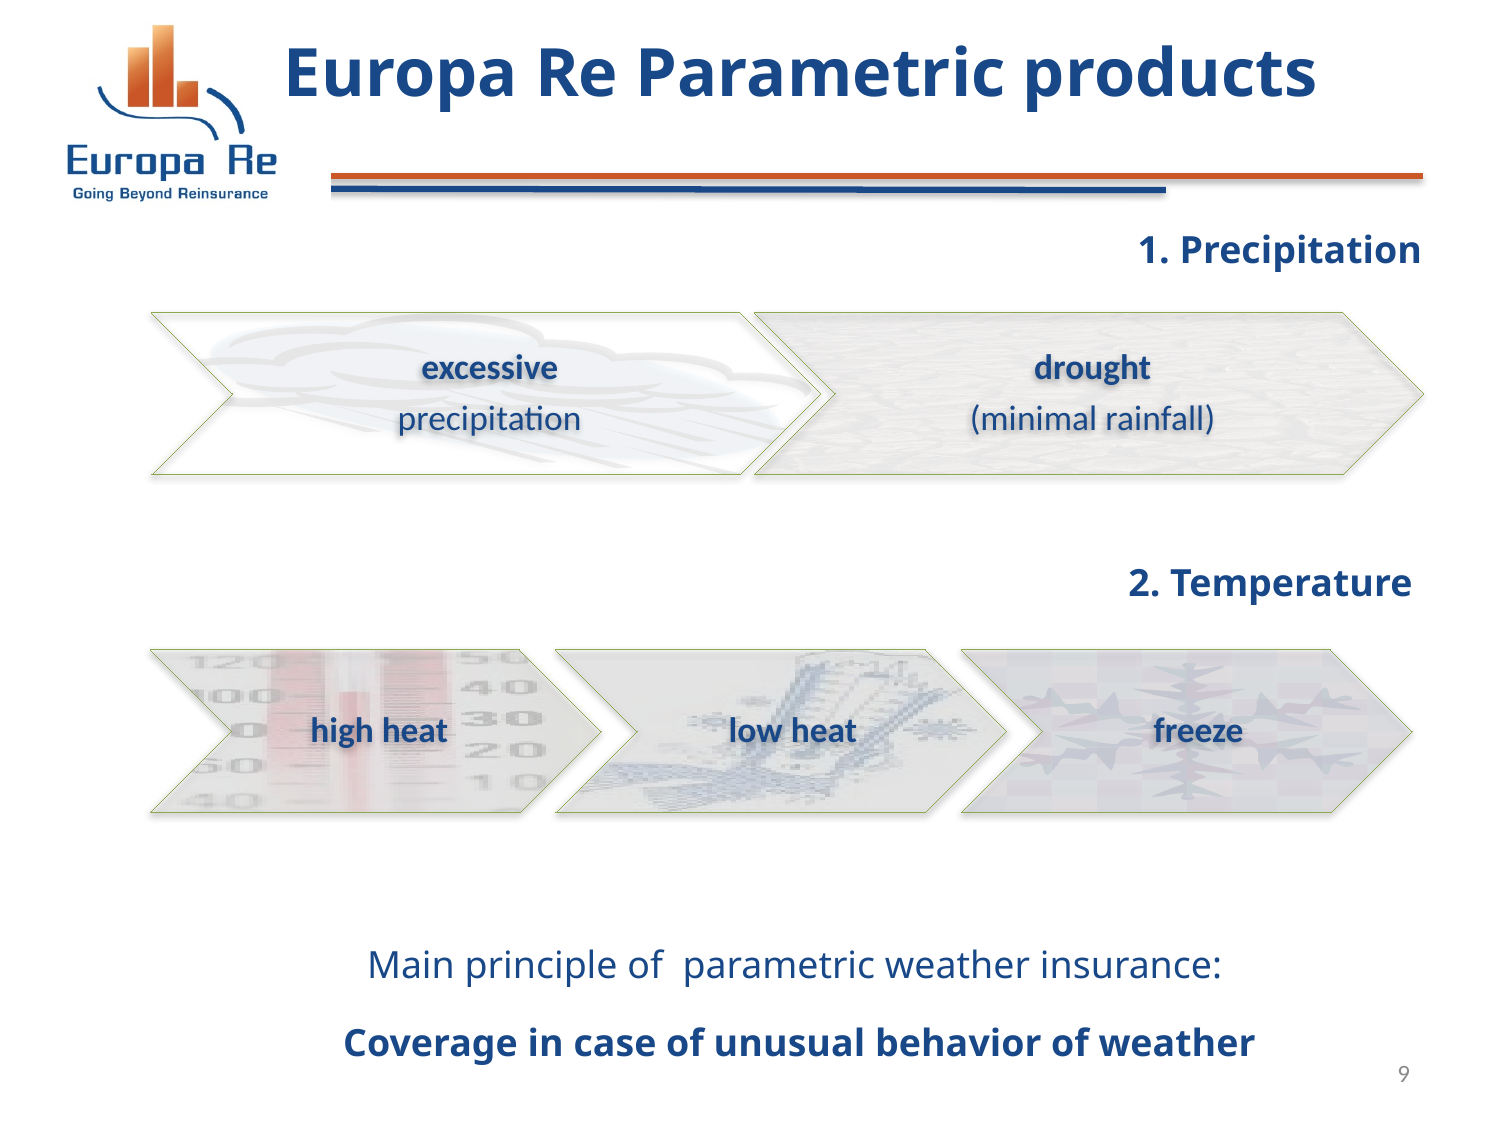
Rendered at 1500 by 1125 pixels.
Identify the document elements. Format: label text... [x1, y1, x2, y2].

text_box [149, 649, 1413, 813]
title Europa Re Parametric products [182, 0, 1437, 174]
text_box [149, 312, 1426, 476]
picture [0, 0, 182, 225]
list 1. Precipitation 2. Temperature Main principle of parametric weather insurance: Coverage in case of unusual behavior of weather [87, 174, 1438, 1019]
slide_number 9 [1074, 1042, 1425, 1103]
